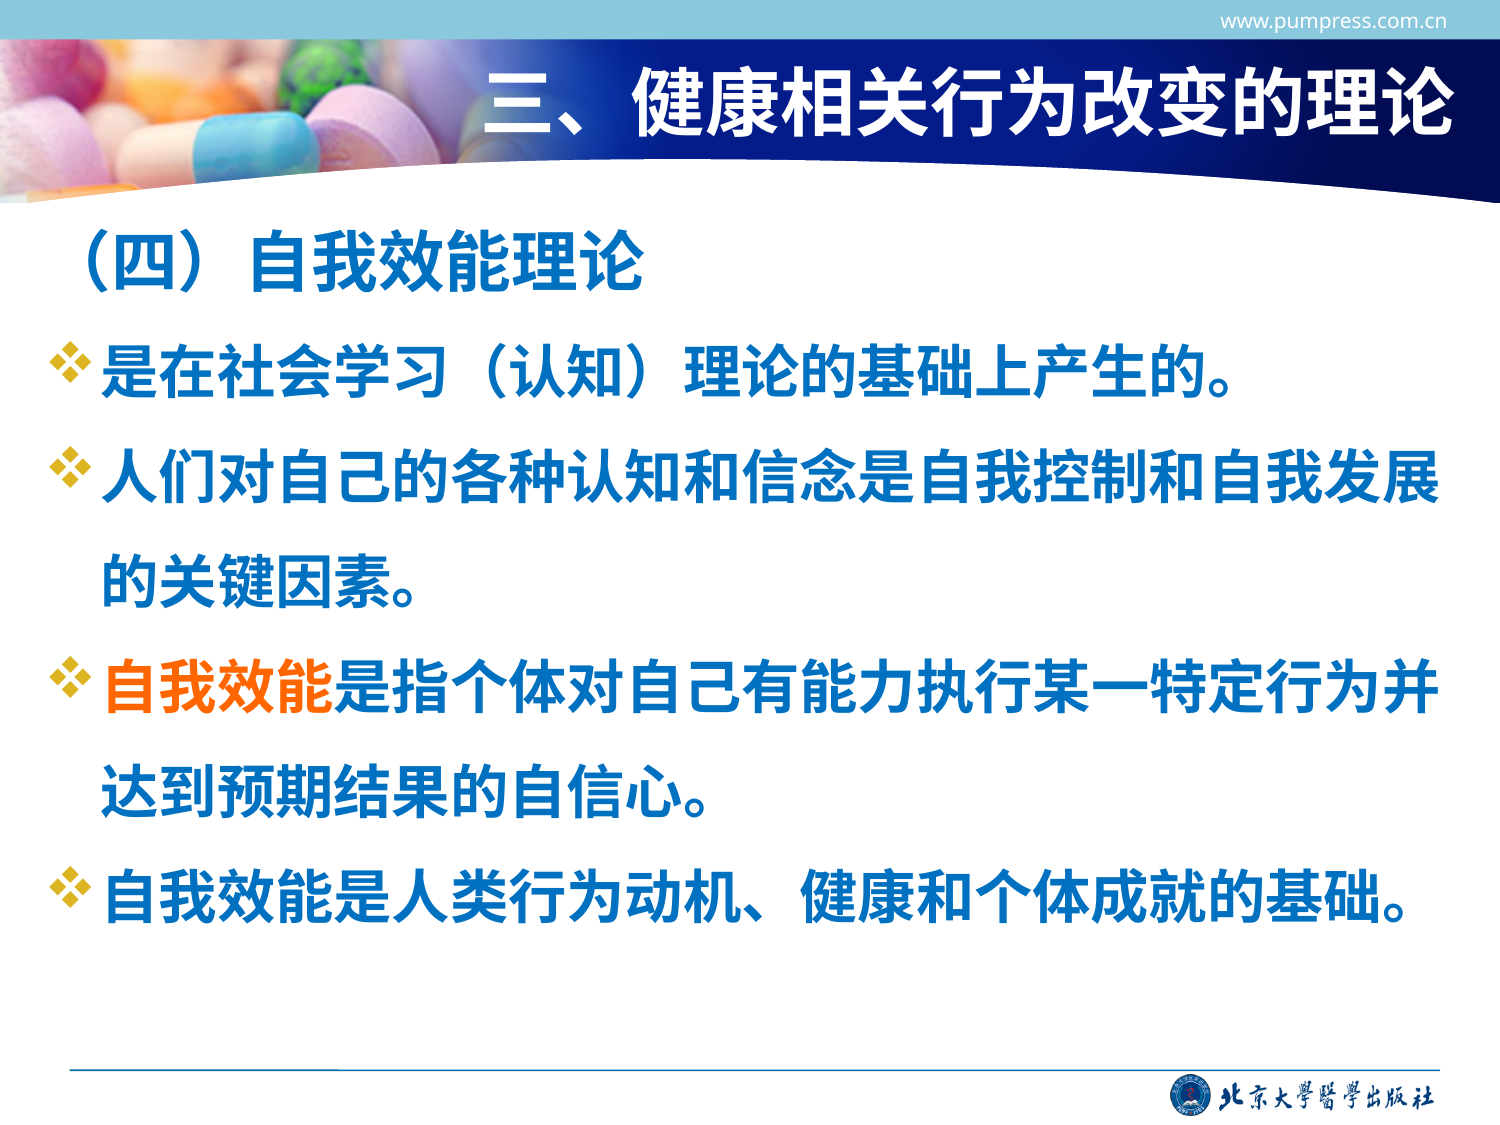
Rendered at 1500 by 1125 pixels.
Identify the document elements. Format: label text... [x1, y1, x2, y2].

text_box 三、健康相关行为改变的理论 [174, 54, 1471, 148]
picture [1170, 1074, 1436, 1118]
slide_number www.pumpress.com.cn [1024, 0, 1463, 38]
list （四）自我效能理论 是在社会学习（认知）理论的基础上产生的。 人们对自己的各种认知和信念是自我控制和自我发展的关键因素。 自我效能是指个体对自己有能力执行某一特定行为并达到预期结果的自信心。 自我效能是人类行为动机、健康和个体成就的基础。 [29, 172, 1500, 1026]
picture [0, 40, 1500, 203]
